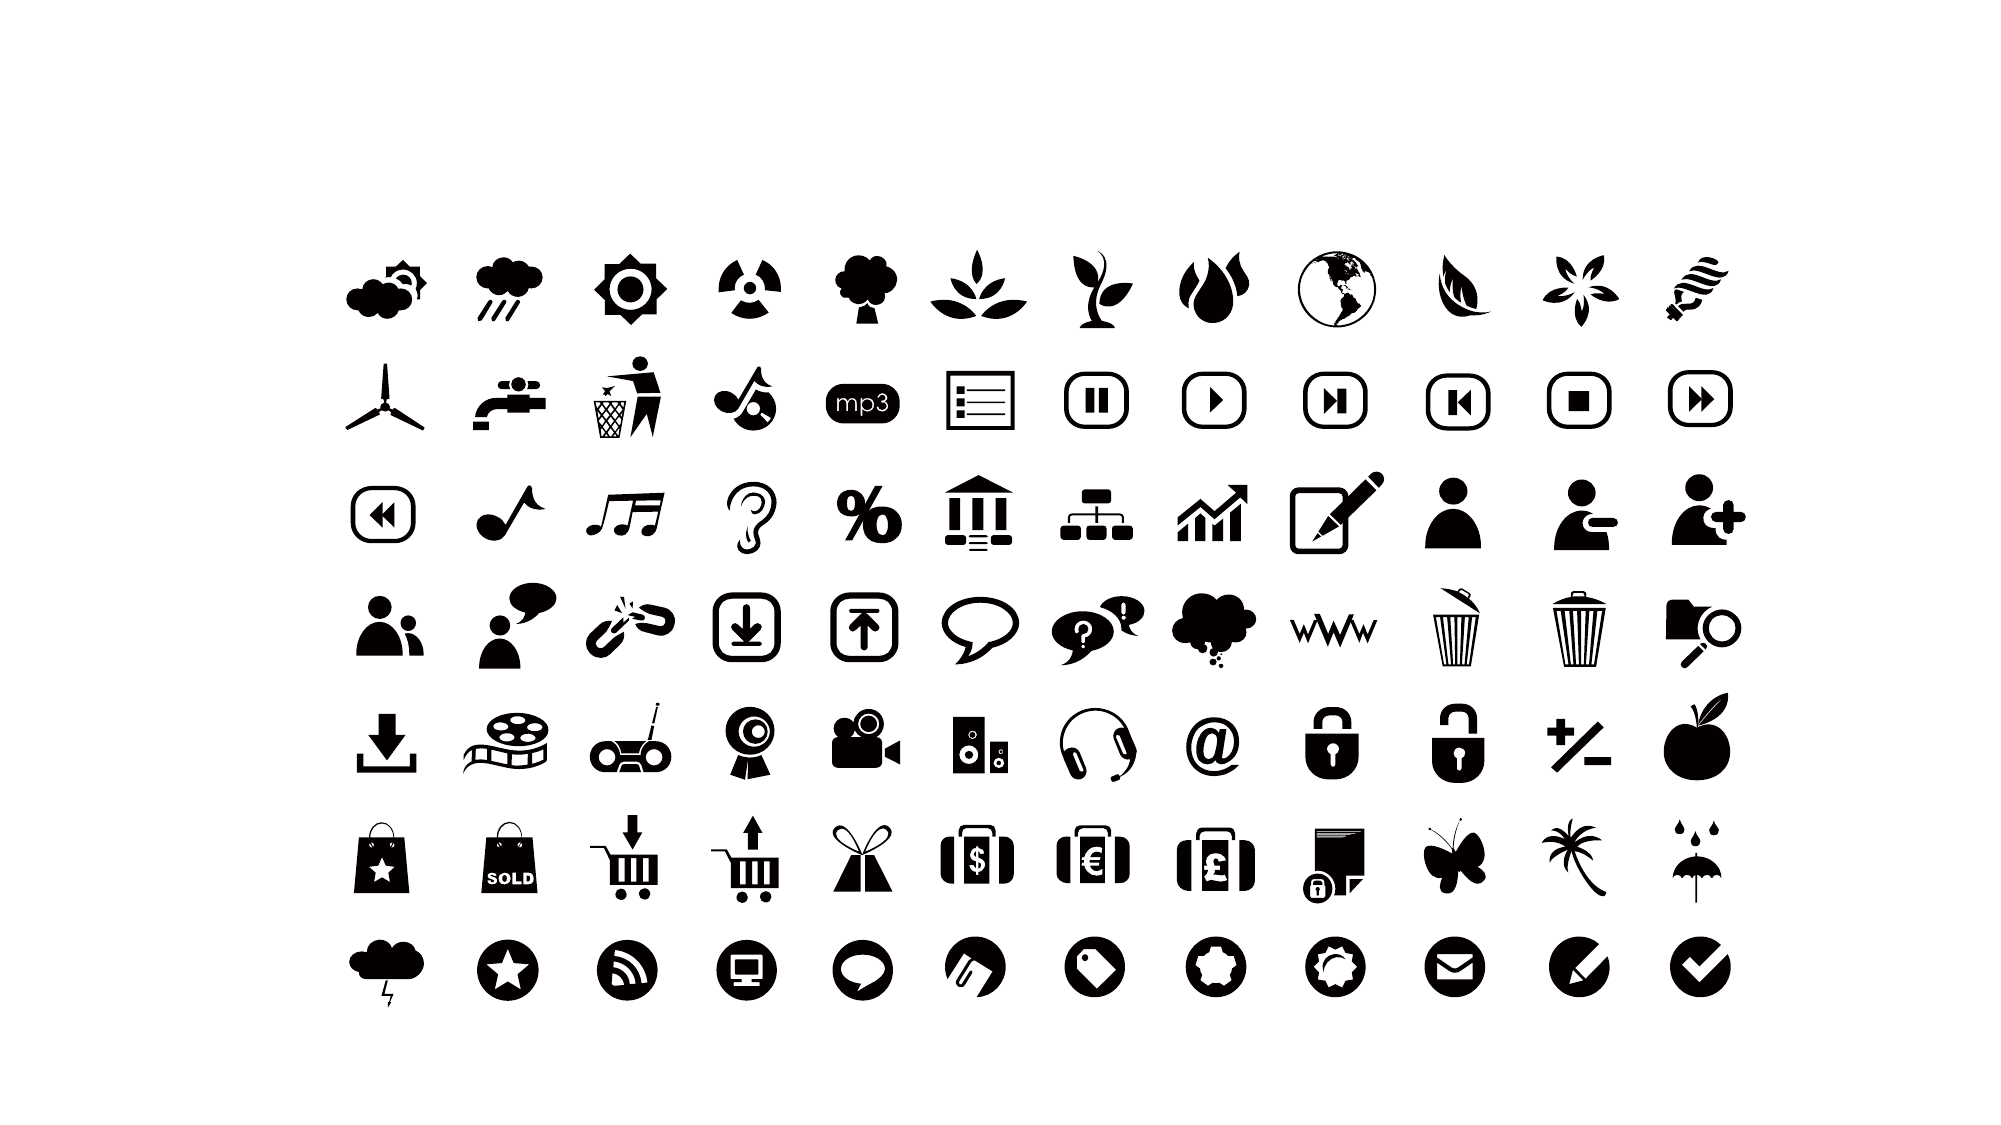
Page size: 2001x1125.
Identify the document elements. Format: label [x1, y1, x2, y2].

text_box [1080, 836, 1105, 884]
text_box [638, 888, 651, 900]
text_box [990, 535, 1013, 545]
text_box [1112, 525, 1133, 540]
text_box [368, 713, 406, 761]
text_box [714, 366, 773, 413]
text_box [1368, 471, 1385, 488]
text_box [825, 383, 900, 424]
text_box [1177, 523, 1189, 542]
text_box [1303, 873, 1333, 904]
text_box [1689, 265, 1729, 278]
text_box [346, 279, 413, 319]
text_box [1709, 820, 1719, 836]
text_box [589, 741, 672, 773]
text_box [1672, 852, 1722, 903]
text_box [647, 725, 655, 740]
text_box [610, 617, 629, 634]
text_box [1099, 282, 1134, 307]
text_box [832, 939, 893, 1001]
text_box [1424, 936, 1486, 998]
text_box [1349, 879, 1363, 894]
text_box [476, 485, 546, 541]
text_box [731, 299, 769, 319]
text_box [944, 475, 1013, 493]
text_box [356, 753, 417, 773]
text_box [1681, 274, 1722, 287]
text_box [725, 706, 775, 755]
text_box [1074, 825, 1112, 837]
text_box [627, 612, 645, 621]
text_box [940, 836, 955, 884]
text_box [972, 498, 984, 531]
text_box [733, 389, 777, 431]
text_box [1181, 371, 1247, 429]
text_box [1671, 505, 1727, 545]
text_box [716, 939, 777, 1001]
text_box [602, 385, 616, 397]
text_box [1588, 285, 1620, 302]
text_box [1584, 757, 1612, 766]
text_box [652, 702, 660, 724]
text_box [607, 372, 661, 394]
text_box [945, 936, 1006, 998]
text_box [971, 249, 983, 284]
text_box [1547, 718, 1575, 746]
text_box [1710, 500, 1746, 534]
text_box [1574, 294, 1589, 327]
text_box [1556, 256, 1577, 284]
text_box [999, 836, 1014, 884]
text_box [1541, 818, 1607, 897]
text_box [1064, 936, 1126, 998]
text_box [832, 825, 893, 892]
text_box [596, 939, 658, 1001]
text_box [505, 299, 520, 322]
text_box [475, 394, 546, 418]
text_box [1697, 257, 1719, 265]
text_box [630, 396, 661, 438]
text_box [884, 740, 901, 765]
text_box [615, 888, 627, 901]
text_box [1690, 831, 1701, 847]
text_box [1305, 733, 1359, 780]
text_box [481, 821, 538, 894]
text_box [1425, 508, 1481, 549]
text_box [635, 604, 675, 636]
text_box [830, 592, 899, 663]
text_box [743, 281, 757, 295]
text_box [958, 824, 996, 837]
text_box [836, 485, 902, 544]
text_box [1086, 525, 1107, 540]
text_box [1067, 506, 1124, 523]
text_box [593, 400, 627, 438]
text_box [1588, 517, 1618, 527]
text_box [1177, 484, 1248, 526]
text_box [946, 370, 1015, 430]
text_box [1440, 703, 1478, 734]
text_box [479, 638, 521, 669]
text_box [477, 939, 539, 1001]
text_box [594, 253, 668, 325]
text_box [356, 621, 403, 656]
text_box [1073, 250, 1115, 329]
text_box [712, 592, 781, 663]
text_box [463, 742, 547, 774]
text_box [941, 596, 1020, 665]
text_box [1567, 479, 1596, 507]
text_box [632, 356, 648, 371]
text_box [1289, 479, 1377, 555]
text_box [949, 498, 961, 531]
text_box [953, 716, 985, 774]
text_box [990, 741, 1008, 774]
text_box [1196, 827, 1236, 841]
text_box [727, 481, 777, 555]
text_box [527, 381, 541, 390]
text_box [1176, 840, 1192, 891]
text_box [1551, 721, 1604, 773]
text_box [759, 891, 772, 903]
text_box [1314, 828, 1365, 896]
text_box [1442, 254, 1478, 309]
text_box [1433, 588, 1480, 667]
text_box [730, 755, 771, 780]
text_box [1060, 525, 1081, 540]
text_box [629, 601, 634, 609]
text_box [1425, 373, 1491, 431]
text_box [585, 620, 625, 658]
text_box [1289, 613, 1378, 648]
text_box [979, 278, 1006, 300]
text_box [1542, 287, 1575, 303]
text_box [614, 605, 623, 614]
text_box [590, 845, 658, 885]
text_box [1297, 251, 1377, 328]
text_box [1186, 717, 1240, 777]
text_box [368, 595, 392, 619]
text_box [1193, 257, 1234, 323]
text_box [743, 815, 763, 850]
text_box [711, 849, 779, 889]
text_box [1185, 936, 1247, 998]
text_box [586, 492, 665, 537]
text_box [1552, 607, 1606, 667]
text_box [404, 633, 424, 656]
text_box [1549, 936, 1610, 998]
text_box [509, 582, 557, 624]
text_box [995, 498, 1007, 531]
text_box [1552, 591, 1607, 605]
text_box [491, 299, 507, 322]
text_box [1674, 819, 1685, 835]
text_box [622, 815, 643, 850]
text_box [345, 363, 425, 431]
text_box [1438, 273, 1491, 317]
text_box [981, 299, 1028, 319]
text_box [1172, 593, 1257, 666]
text_box [755, 259, 781, 292]
text_box [1212, 518, 1224, 542]
text_box [718, 259, 744, 293]
text_box [1670, 936, 1731, 998]
text_box [476, 257, 543, 297]
text_box [736, 891, 748, 903]
text_box [741, 492, 766, 515]
text_box [1582, 255, 1605, 281]
text_box [1663, 692, 1731, 781]
text_box [835, 255, 898, 324]
text_box [473, 421, 489, 431]
text_box [950, 278, 977, 300]
text_box [1202, 840, 1229, 891]
text_box [497, 377, 526, 392]
text_box [1114, 836, 1130, 884]
text_box [486, 712, 549, 747]
text_box [349, 939, 424, 1008]
text_box [1432, 737, 1485, 783]
text_box [945, 535, 967, 545]
text_box [477, 299, 493, 322]
text_box [1179, 262, 1200, 309]
text_box [1099, 596, 1145, 636]
text_box [1546, 371, 1612, 429]
text_box [350, 485, 416, 544]
text_box [1239, 840, 1255, 891]
text_box [400, 615, 417, 632]
text_box [620, 596, 626, 609]
text_box [1702, 609, 1742, 648]
text_box [1051, 611, 1114, 666]
text_box [1665, 599, 1713, 640]
text_box [1195, 513, 1206, 542]
text_box [1230, 503, 1241, 542]
text_box [1313, 707, 1352, 729]
text_box [1439, 477, 1468, 505]
text_box [1064, 371, 1129, 429]
text_box [1305, 936, 1366, 998]
text_box [489, 615, 511, 636]
text_box [746, 526, 751, 543]
text_box [1225, 251, 1250, 297]
text_box [1056, 836, 1071, 884]
text_box [964, 836, 990, 884]
text_box [1554, 510, 1610, 551]
text_box [1680, 642, 1708, 669]
text_box [1303, 371, 1368, 429]
text_box [395, 274, 412, 286]
text_box [1081, 489, 1112, 504]
text_box [353, 822, 410, 894]
text_box [832, 708, 884, 768]
text_box [1685, 474, 1714, 502]
text_box [1423, 818, 1486, 894]
text_box [1666, 282, 1714, 322]
text_box [930, 299, 977, 319]
text_box [384, 259, 428, 300]
text_box [1059, 707, 1137, 782]
text_box [1667, 370, 1733, 428]
